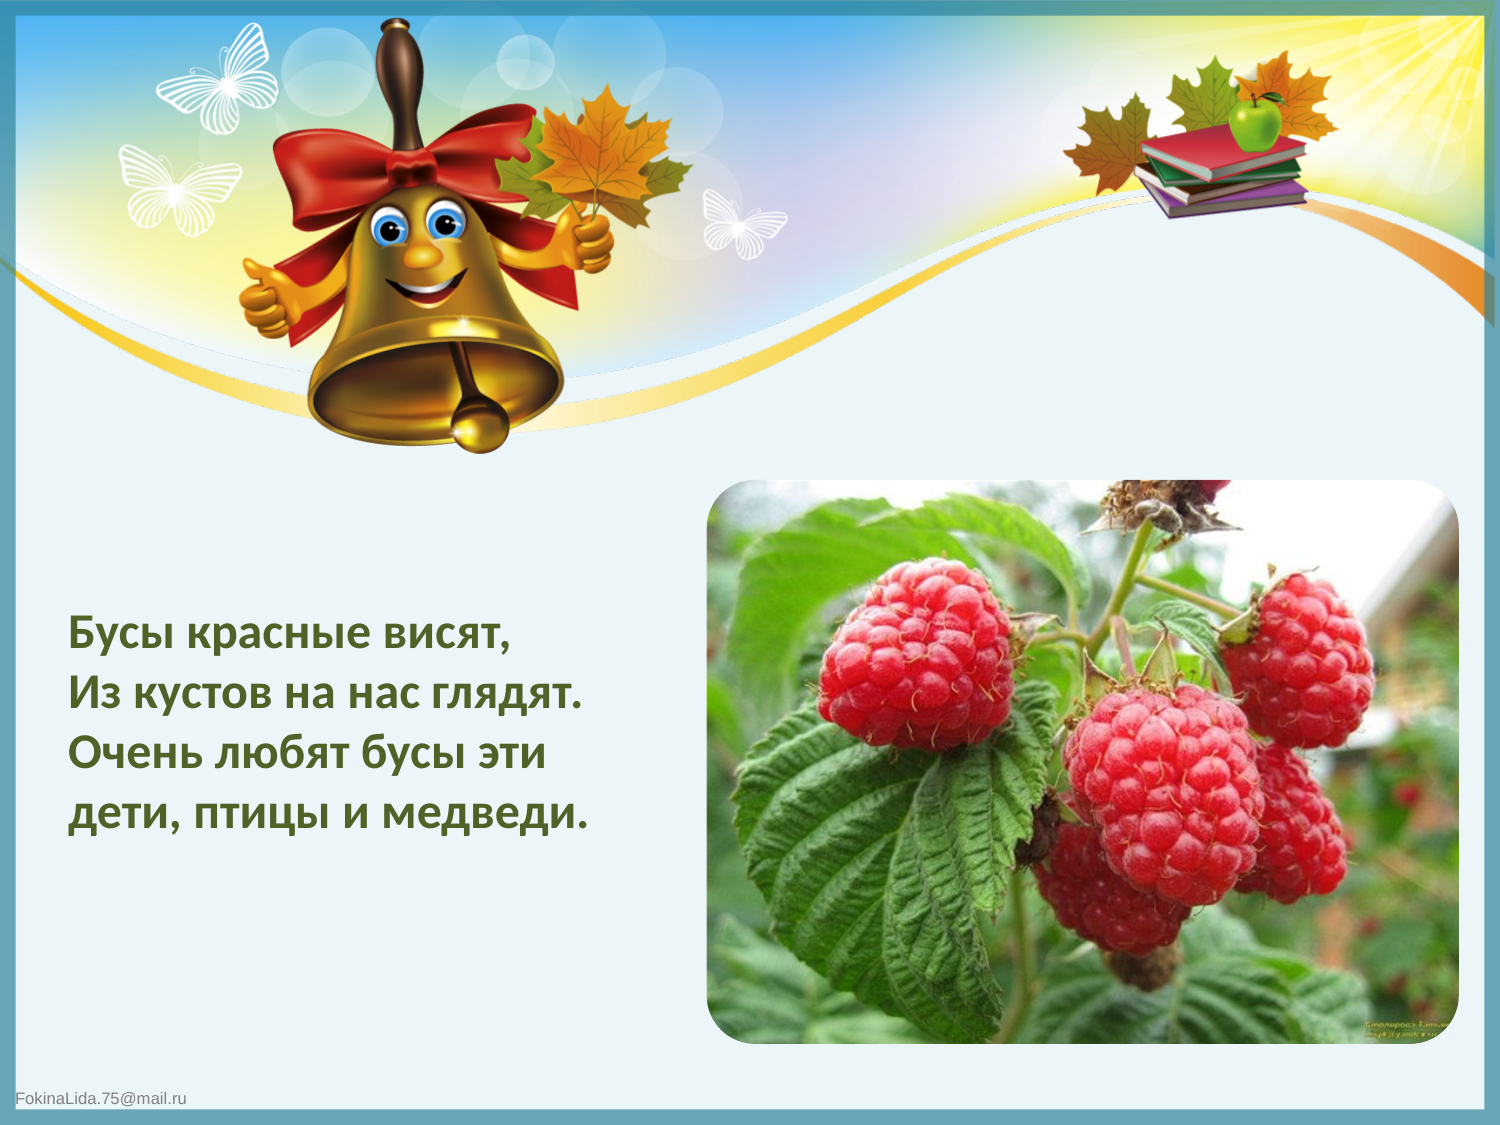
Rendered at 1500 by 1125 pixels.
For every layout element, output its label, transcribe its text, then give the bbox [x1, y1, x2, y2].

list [706, 479, 1459, 1045]
picture [16, 16, 1484, 479]
title Бусы красные висят, Из кустов на нас глядят. Очень любят бусы эти дети, птицы и медведи. [53, 160, 680, 1035]
